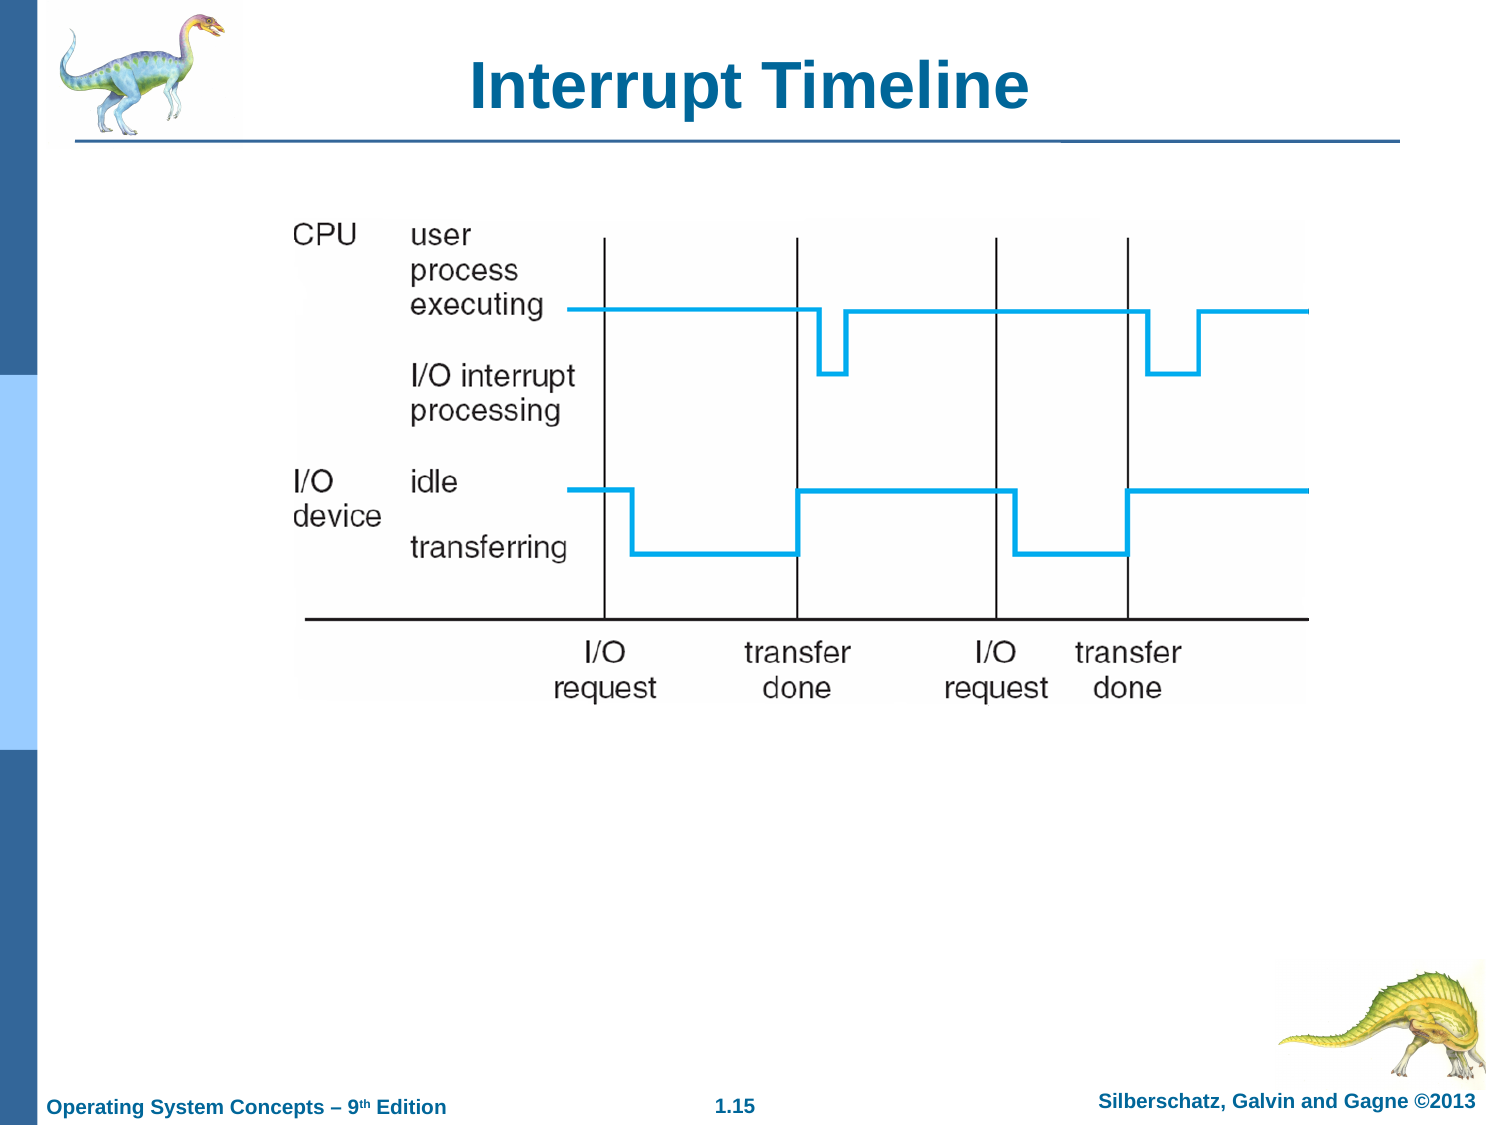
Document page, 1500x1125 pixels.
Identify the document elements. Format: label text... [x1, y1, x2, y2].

picture [286, 209, 1315, 712]
picture [46, 0, 243, 149]
title Interrupt Timeline [74, 34, 1426, 130]
picture [1275, 959, 1486, 1090]
